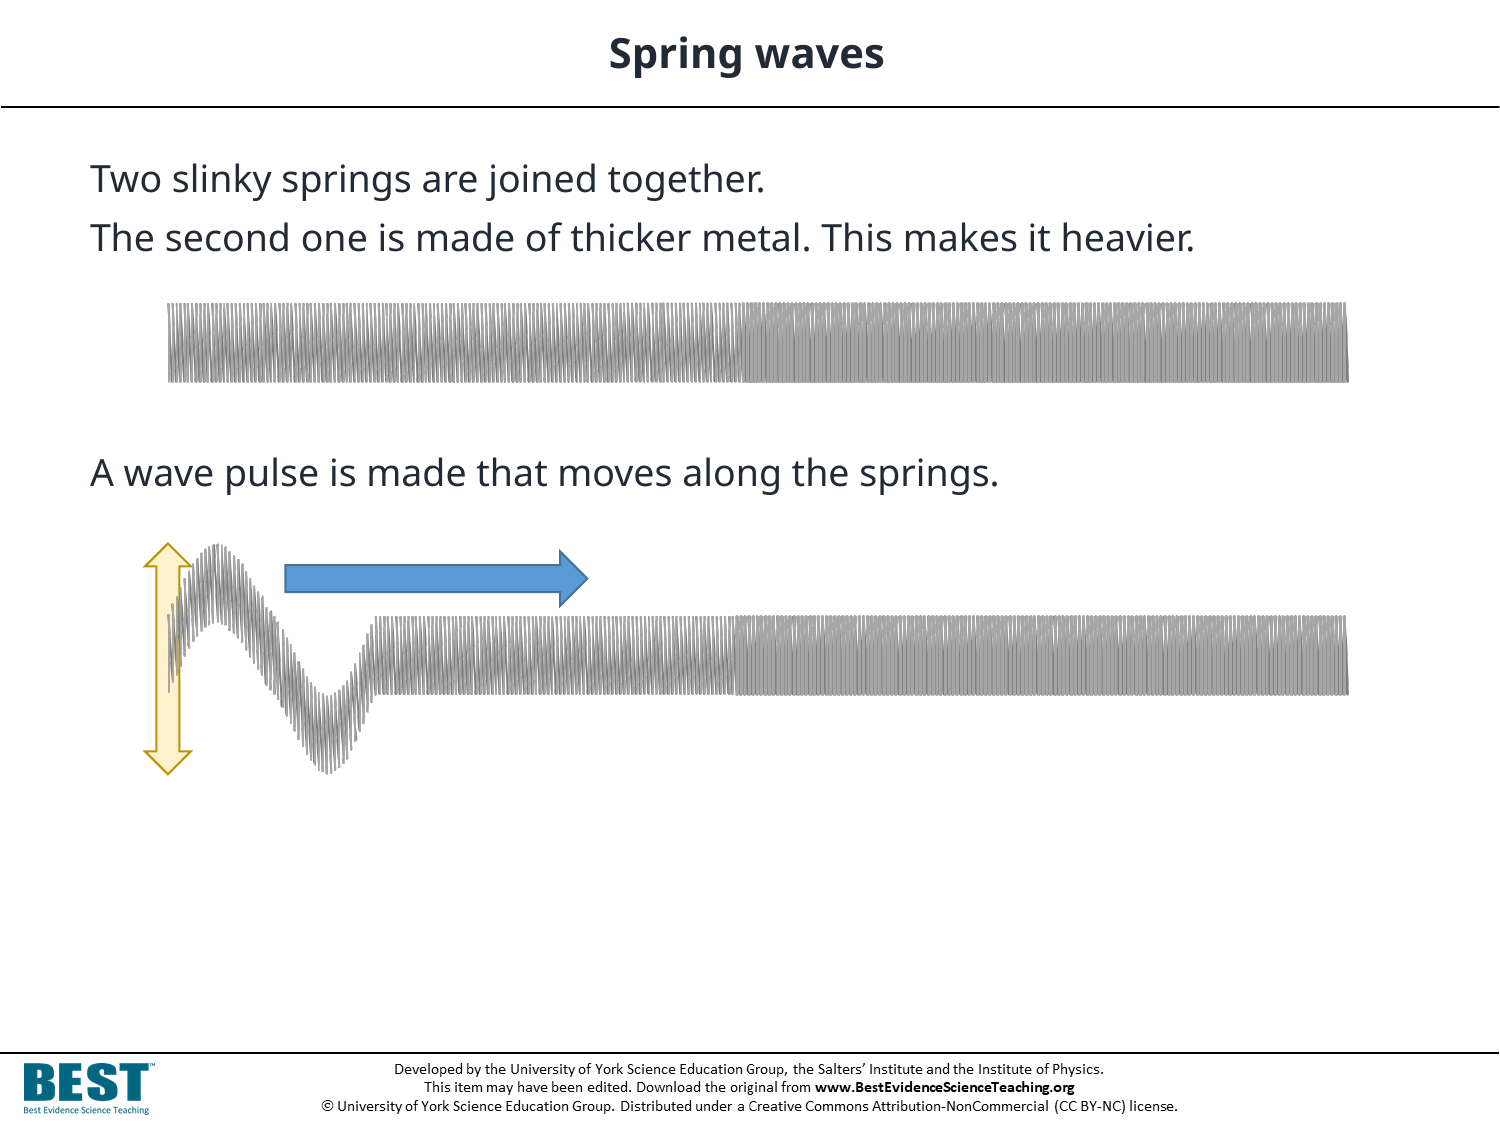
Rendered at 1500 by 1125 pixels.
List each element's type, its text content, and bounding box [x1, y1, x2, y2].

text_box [144, 543, 1349, 775]
picture [0, 106, 1500, 1125]
text_box Spring waves [23, 4, 1471, 99]
